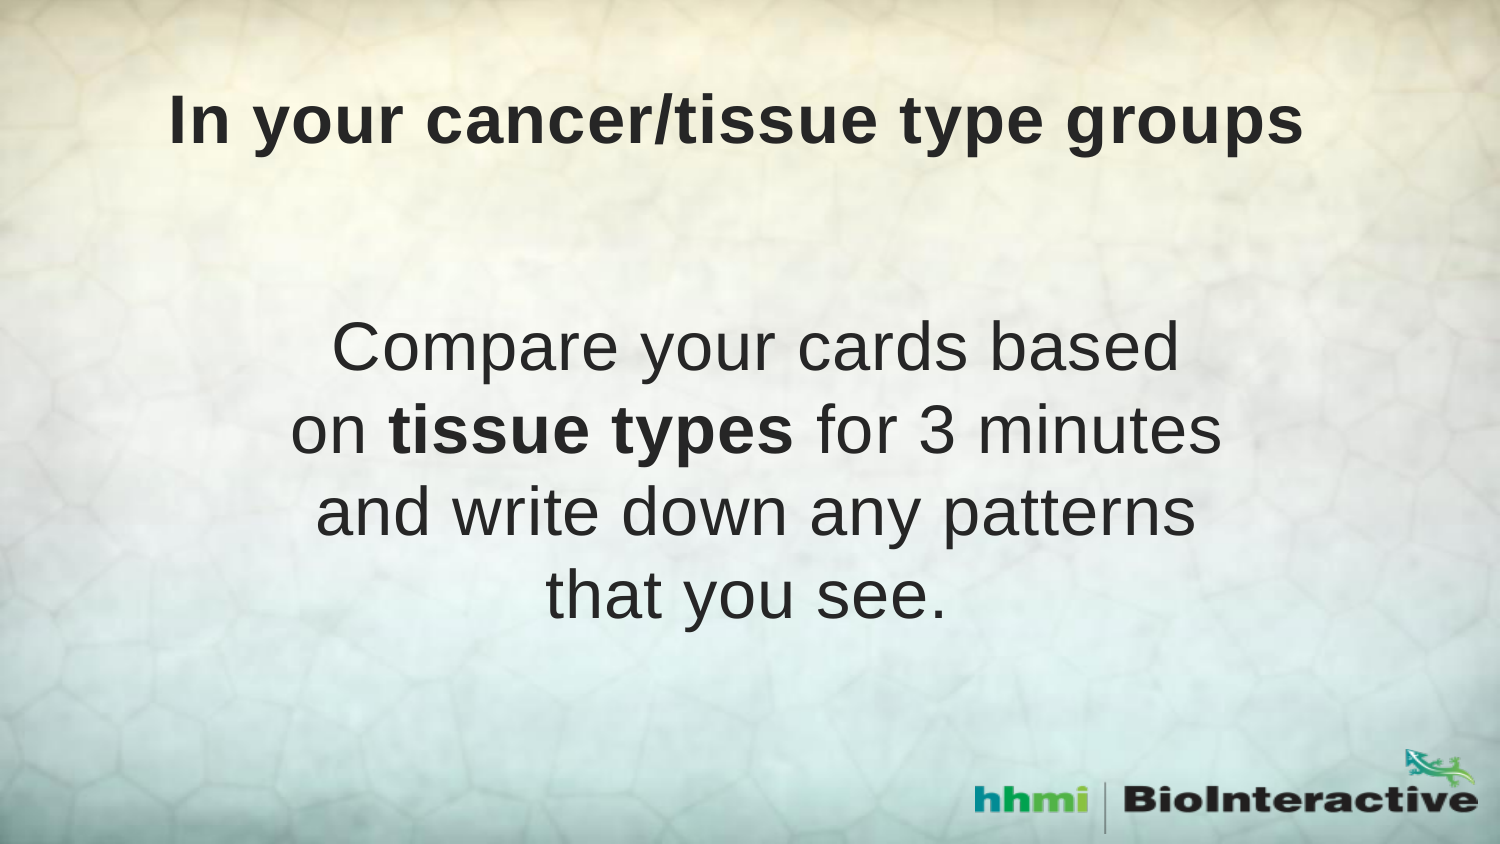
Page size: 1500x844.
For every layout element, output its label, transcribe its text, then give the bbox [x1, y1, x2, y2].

title Compare your cards based on tissue types for 3 minutes and write down any patterns that you see. [270, 295, 1245, 437]
text_box In your cancer/tissue type groups [124, 69, 1351, 267]
picture [0, 0, 1500, 844]
